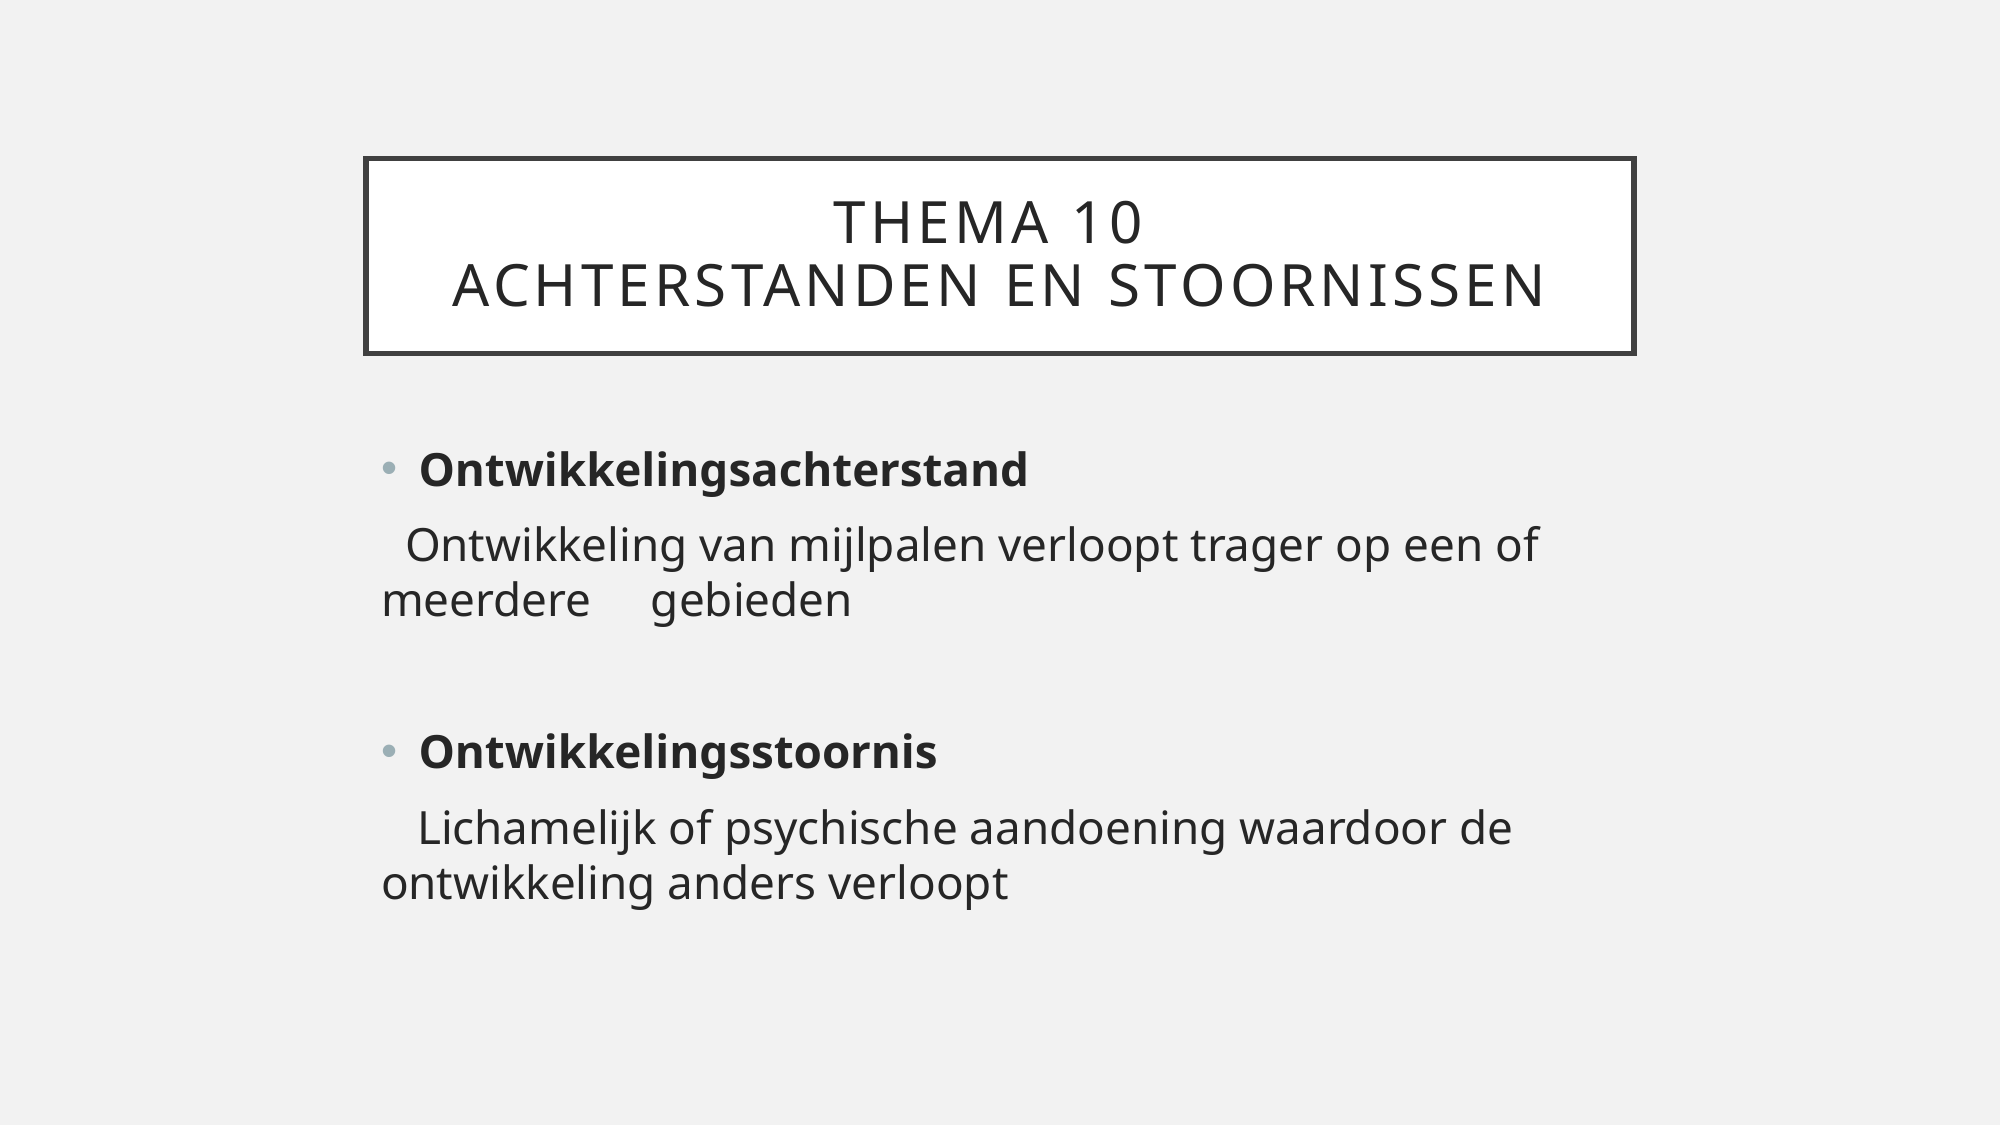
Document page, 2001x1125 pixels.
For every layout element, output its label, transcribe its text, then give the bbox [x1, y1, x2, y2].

title Thema 10 achterstanden en stoornissen [363, 156, 1637, 356]
list Ontwikkelingsachterstand Ontwikkeling van mijlpalen verloopt trager op een of meerdere gebieden Ontwikkelingsstoornis Lichamelijk of psychische aandoening waardoor de ontwikkeling anders verloopt [366, 432, 1634, 942]
